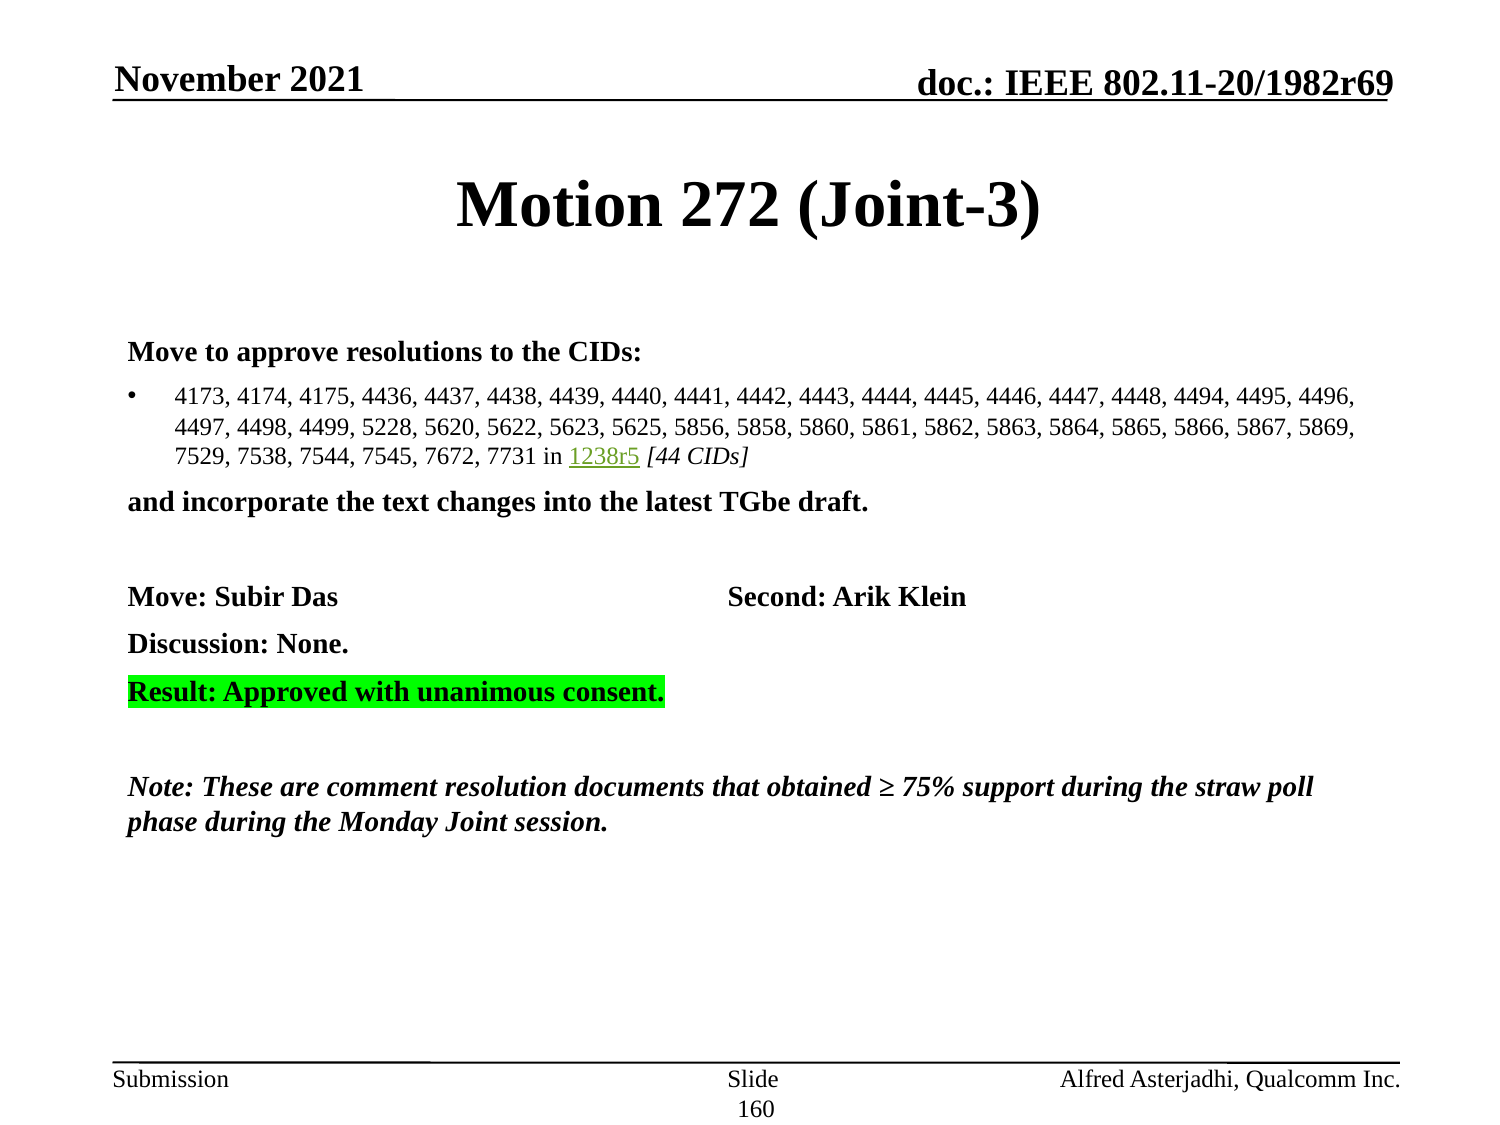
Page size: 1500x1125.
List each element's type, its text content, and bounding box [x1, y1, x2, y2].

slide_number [114, 54, 423, 100]
title Motion 272 (Joint-3) [112, 112, 1388, 288]
footer Alfred Asterjadhi, Qualcomm Inc. [878, 1061, 1402, 1093]
slide_number Slide 160 [712, 1061, 800, 1123]
list Move to approve resolutions to the CIDs: 4173, 4174, 4175, 4436, 4437, 4438, 4439, 4440, 4441, 4442, 4443, 4444, 4445, 4446, 4447, 4448, 4494, 4495, 4496, 4497, 4498, 4499, 5228, 5620, 5622, 5623, 5625, 5856, 5858, 5860, 5861, 5862, 5863, 5864, 5865, 5866, 5867, 5869, 7529, 7538, 7544, 7545, 7672, 7731 in 1238r5 [44 CIDs] and incorporate the text changes into the latest TGbe draft. Move: Subir Das Second: Arik Klein Discussion: None. Result: Approved with unanimous consent. Note: These are comment resolution documents that obtained ≥ 75% support during the straw poll phase during the Monday Joint session. [112, 324, 1388, 1063]
